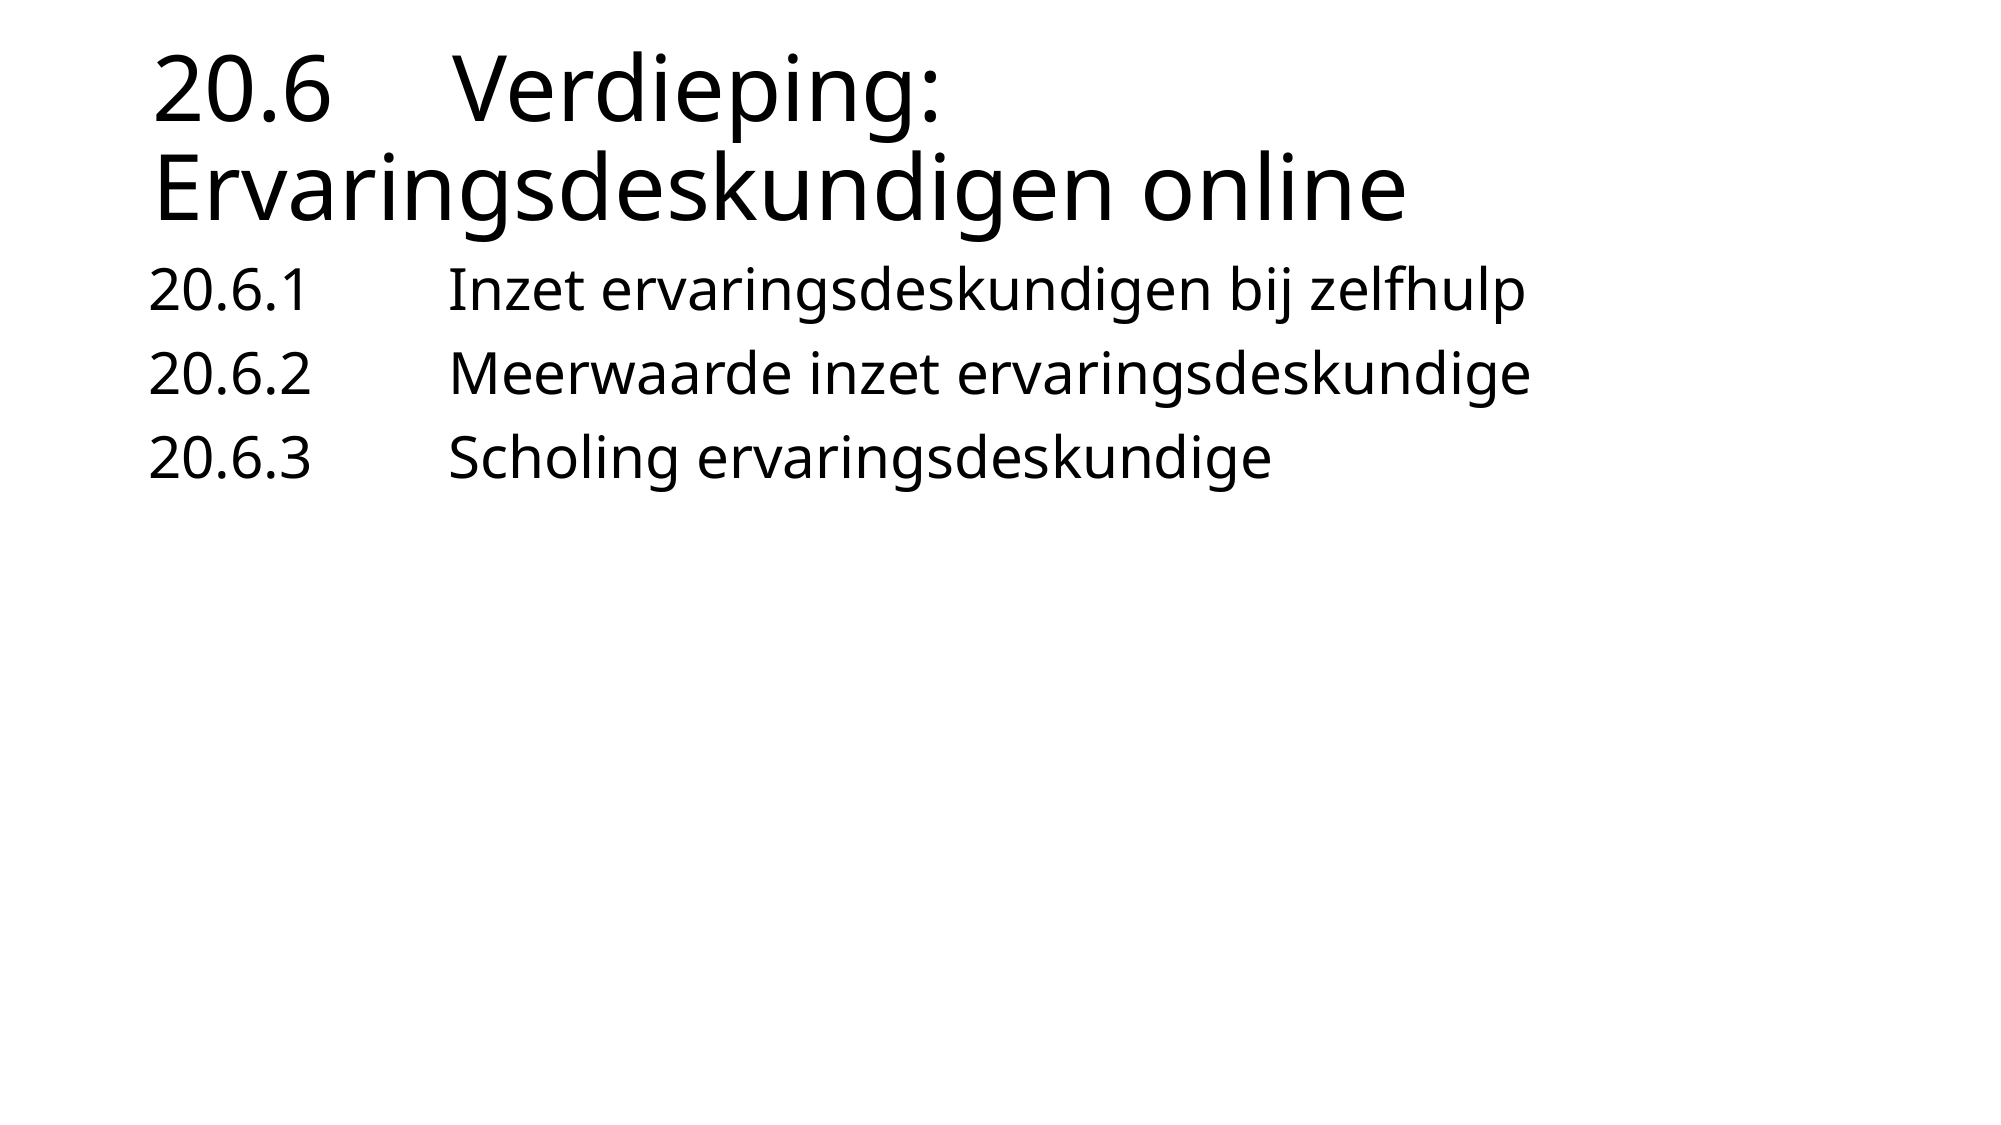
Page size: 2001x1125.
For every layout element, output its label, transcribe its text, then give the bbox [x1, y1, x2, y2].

title 20.6 Verdieping: Ervaringsdeskundigen online [137, 32, 1863, 250]
list 20.6.1 Inzet ervaringsdeskundigen bij zelfhulp 20.6.2 Meerwaarde inzet ervaringsdeskundige 20.6.3 Scholing ervaringsdeskundige [133, 252, 1859, 967]
